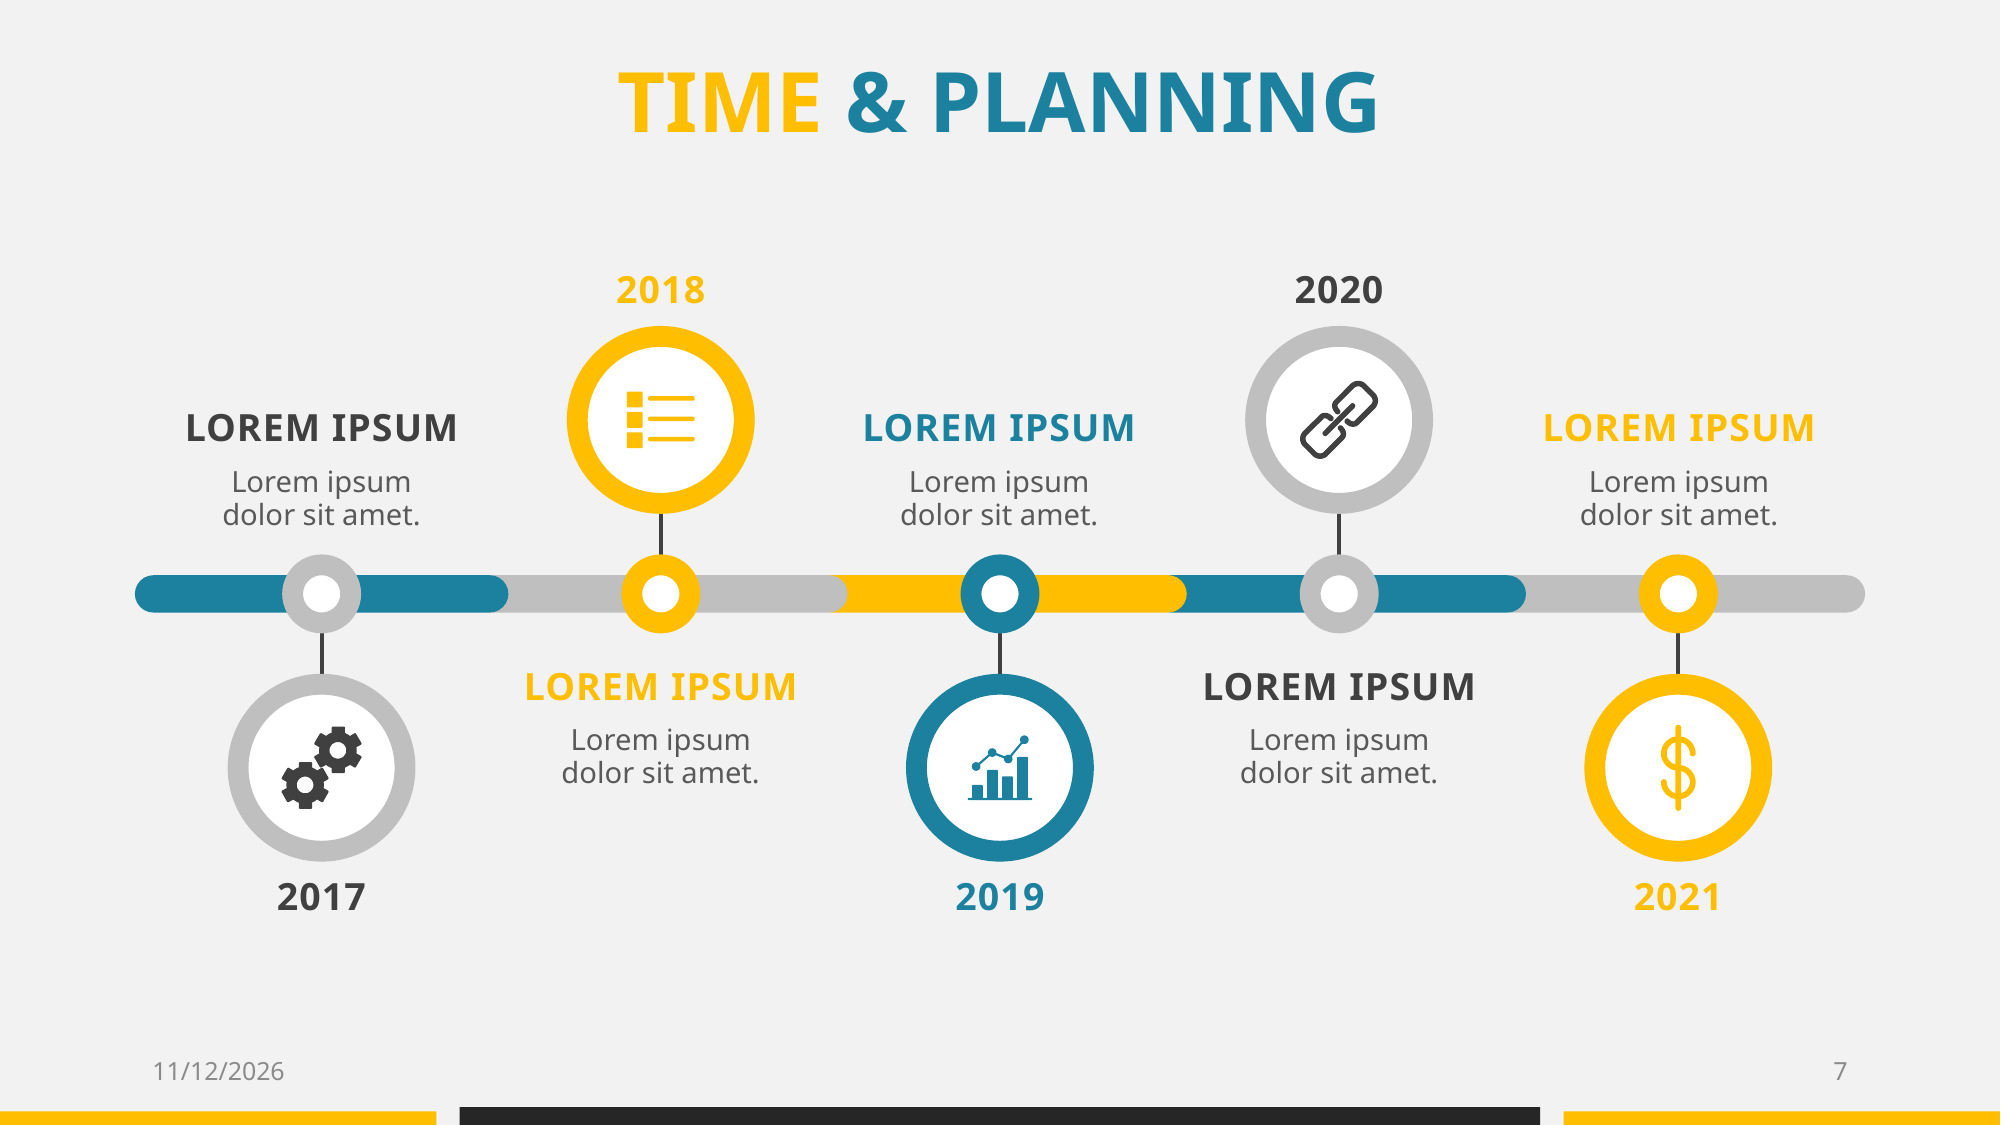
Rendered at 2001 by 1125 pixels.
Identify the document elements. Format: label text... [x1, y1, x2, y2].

text_box LOREM IPSUM [1501, 407, 1857, 450]
text_box 2018 [596, 268, 726, 311]
text_box [291, 563, 352, 624]
text_box [1363, 574, 1528, 614]
text_box [915, 683, 1085, 853]
text_box [630, 563, 691, 624]
slide_number 7 [1412, 1042, 1863, 1103]
text_box Lorem ipsum dolor sit amet. [1222, 723, 1456, 790]
text_box [133, 574, 298, 614]
text_box [1661, 724, 1696, 811]
text_box 2017 [257, 876, 386, 919]
text_box [576, 335, 746, 505]
text_box 2019 [935, 876, 1065, 919]
text_box Lorem ipsum dolor sit amet. [882, 464, 1116, 532]
text_box [345, 574, 510, 614]
text_box TIME & PLANNING [117, 49, 1883, 150]
text_box [684, 574, 849, 614]
text_box [237, 683, 407, 853]
text_box [1309, 563, 1370, 624]
text_box [1593, 683, 1763, 853]
text_box Lorem ipsum dolor sit amet. [204, 464, 439, 532]
text_box 2020 [1274, 268, 1404, 311]
text_box [0, 1110, 437, 1125]
text_box Lorem ipsum dolor sit amet. [1562, 464, 1796, 532]
text_box 2021 [1613, 876, 1743, 919]
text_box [281, 726, 362, 809]
text_box LOREM IPSUM [143, 407, 500, 450]
text_box [1648, 563, 1709, 624]
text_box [626, 391, 695, 449]
text_box Lorem ipsum dolor sit amet. [544, 723, 778, 790]
text_box [459, 1106, 1541, 1125]
text_box [1563, 1110, 2000, 1125]
text_box LOREM IPSUM [1161, 666, 1517, 708]
text_box LOREM IPSUM [821, 407, 1177, 450]
text_box [969, 563, 1031, 624]
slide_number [137, 1042, 588, 1103]
text_box [1173, 574, 1316, 614]
text_box [1254, 335, 1424, 505]
text_box [1024, 574, 1188, 614]
text_box LOREM IPSUM [483, 666, 839, 708]
text_box [1512, 574, 1655, 614]
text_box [967, 735, 1033, 801]
text_box [495, 574, 637, 614]
text_box [834, 574, 976, 614]
text_box [1702, 574, 1867, 614]
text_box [1300, 380, 1379, 459]
